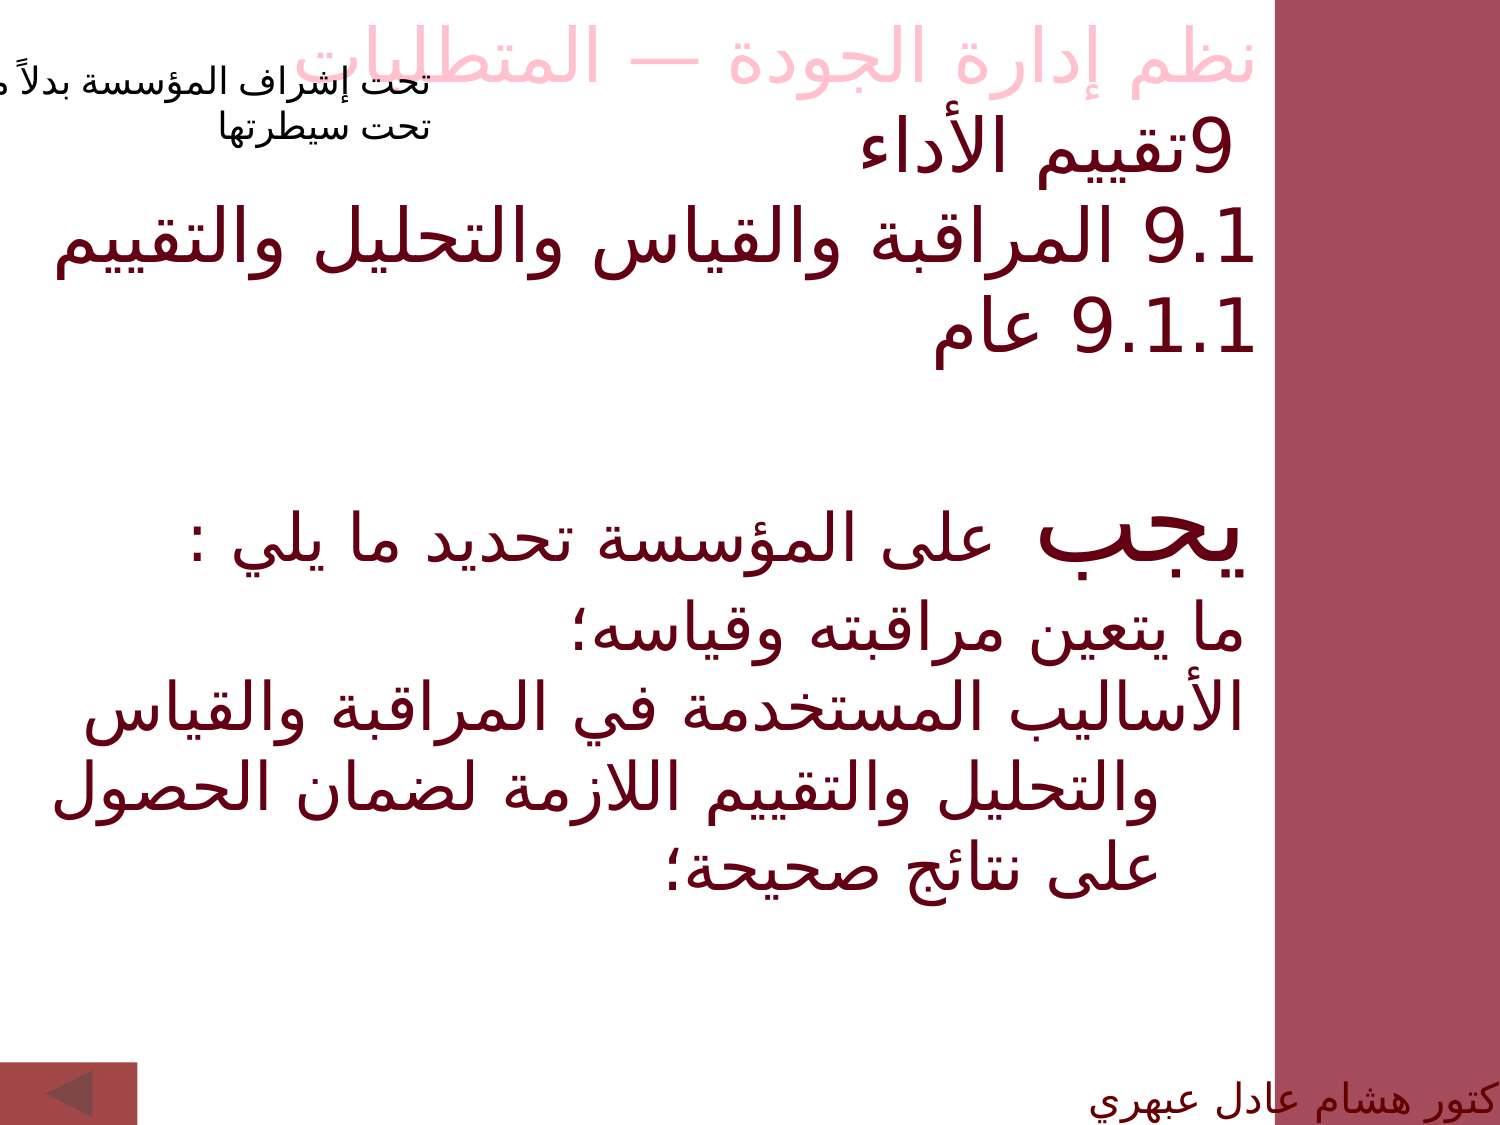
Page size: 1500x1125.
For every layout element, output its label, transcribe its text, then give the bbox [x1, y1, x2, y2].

text_box [1273, 0, 1500, 1064]
text_box [0, 1060, 140, 1125]
text_box نظم إدارة الجودة — المتطلبات 9تقييم الأداء 9.1 المراقبة والقياس والتحليل والتقييم 9.1.1 عام [0, 0, 1275, 375]
text_box يجب على المؤسسة تحديد ما يلي : ما يتعين مراقبته وقياسه؛ الأساليب المستخدمة في المراقبة والقياس والتحليل والتقييم اللازمة لضمان الحصول على نتائج صحيحة؛ [12, 441, 1263, 911]
text_box الدكتور هشام عادل عبهري [1073, 1064, 1500, 1125]
text_box تحت إشراف المؤسسة بدلاً من تحت سيطرتها [0, 49, 447, 155]
